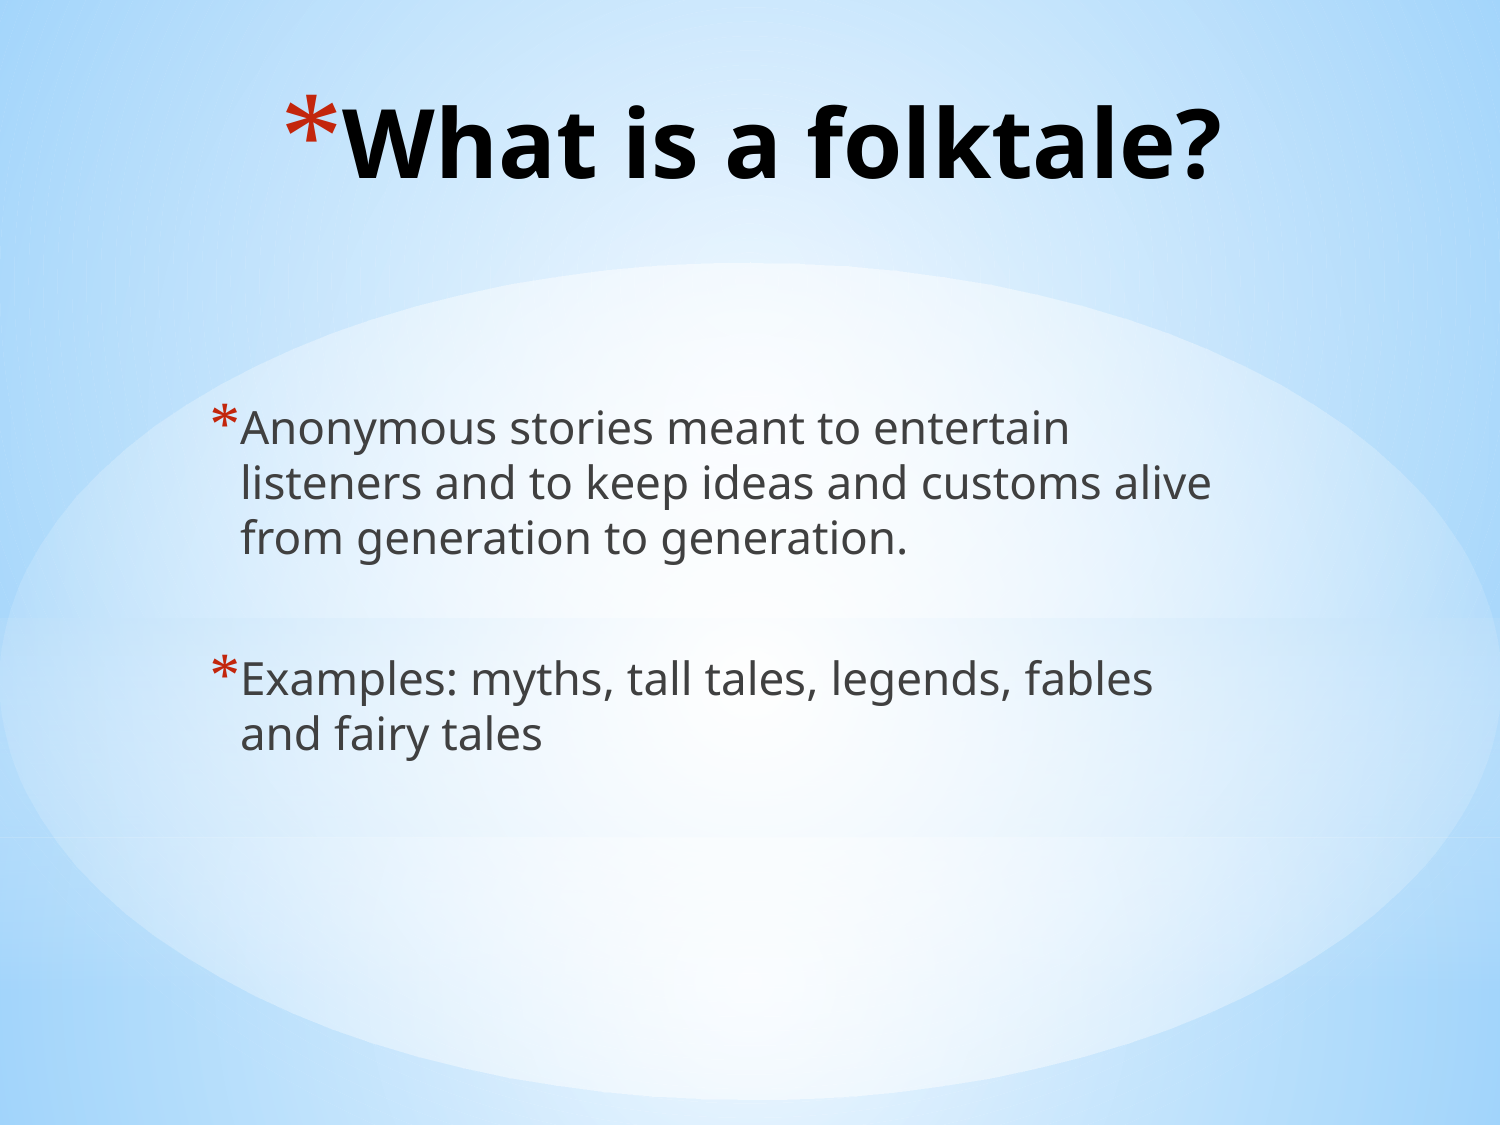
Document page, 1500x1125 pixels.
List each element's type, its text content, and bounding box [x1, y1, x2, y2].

list Anonymous stories meant to entertain listeners and to keep ideas and customs alive from generation to generation. Examples: myths, tall tales, legends, fables and fairy tales [187, 391, 1238, 962]
title What is a folktale? [169, 75, 1238, 264]
